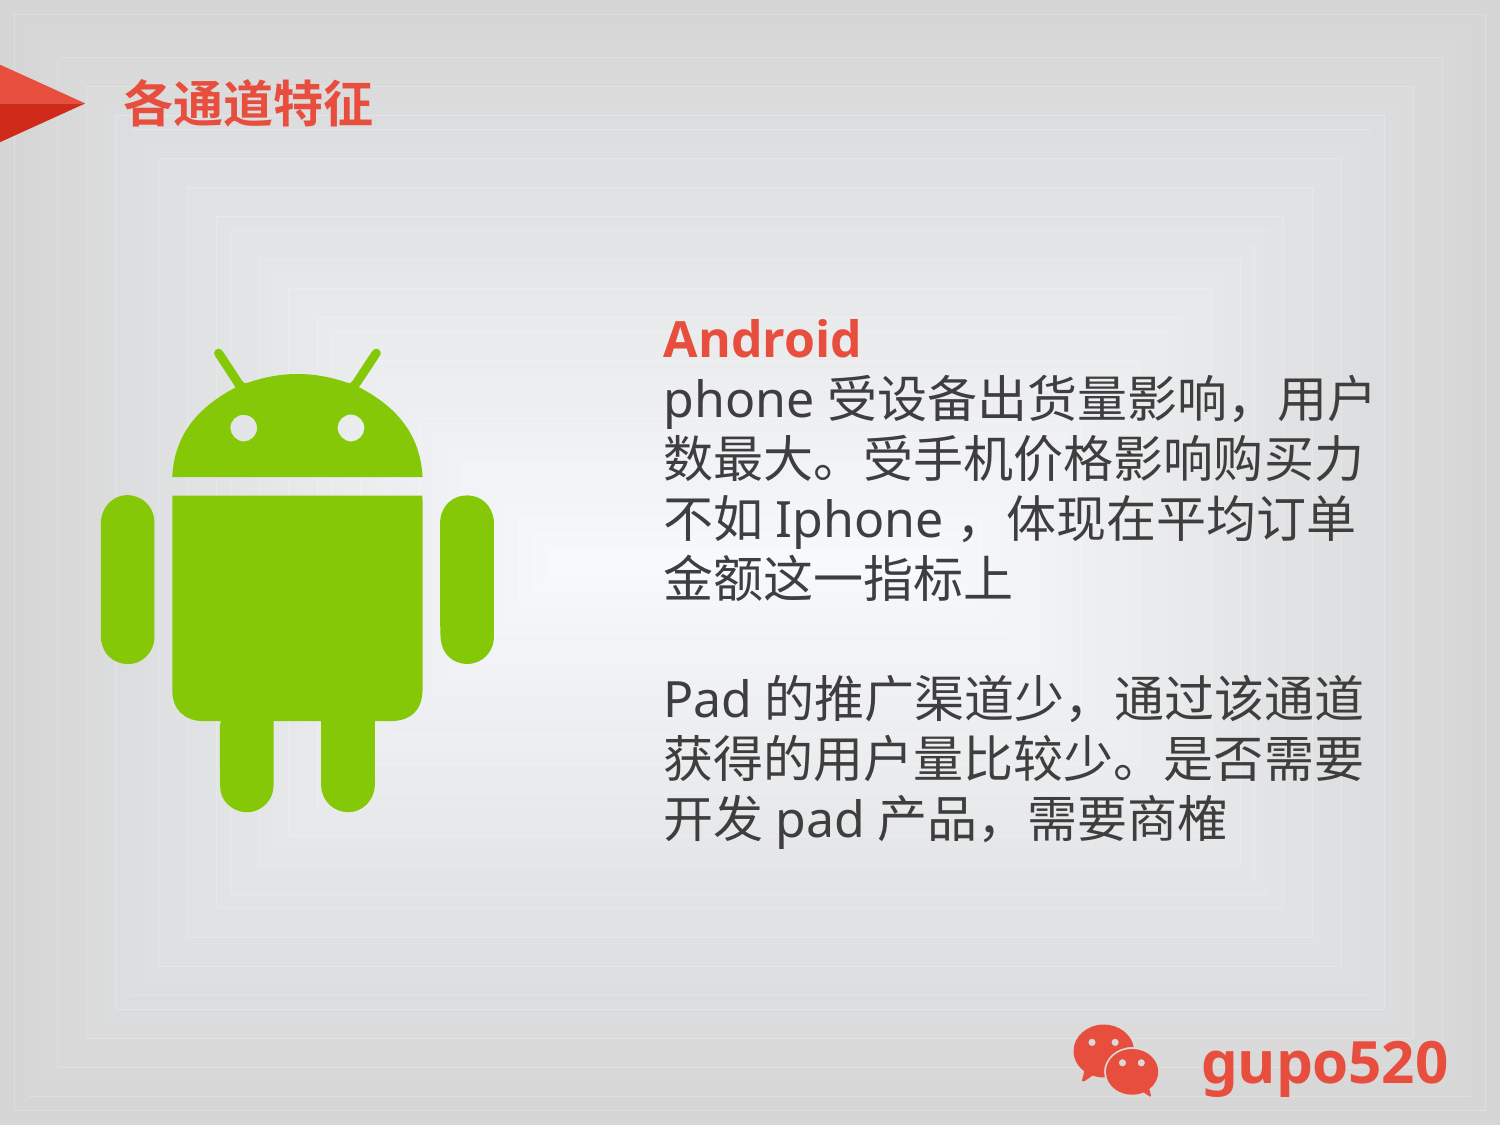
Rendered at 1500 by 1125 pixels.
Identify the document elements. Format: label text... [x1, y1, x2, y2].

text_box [100, 300, 1400, 861]
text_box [1073, 1018, 1473, 1104]
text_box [0, 64, 86, 143]
text_box 各通道特征 [108, 65, 396, 141]
